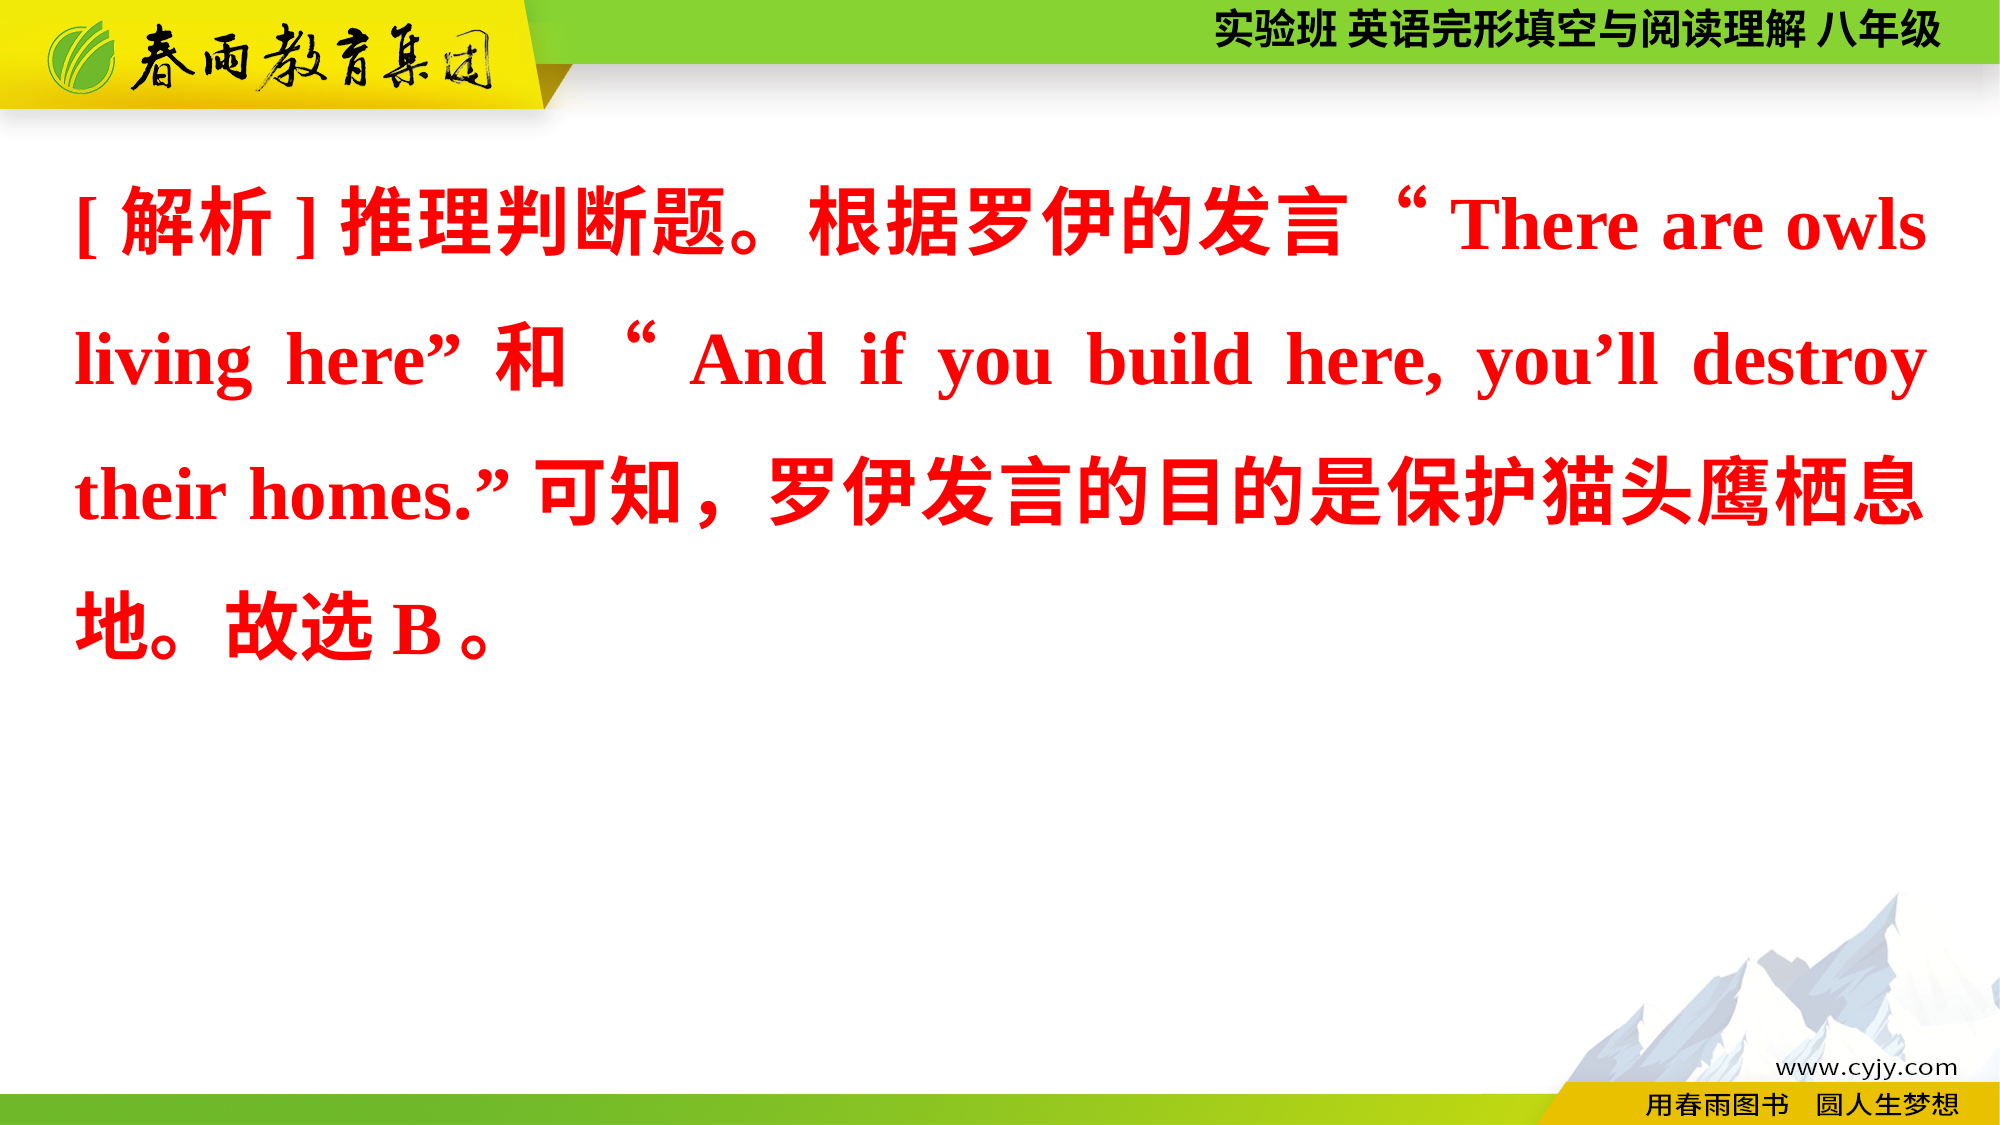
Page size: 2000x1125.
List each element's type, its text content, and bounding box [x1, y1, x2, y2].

list [解析]推理判断题。根据罗伊的发言“There are owls living here”和“And if you build here, you’ll destroy their homes.”可知，罗伊发言的目的是保护猫头鹰栖息地。故选B。 [59, 122, 1944, 683]
picture [0, 0, 2000, 1125]
